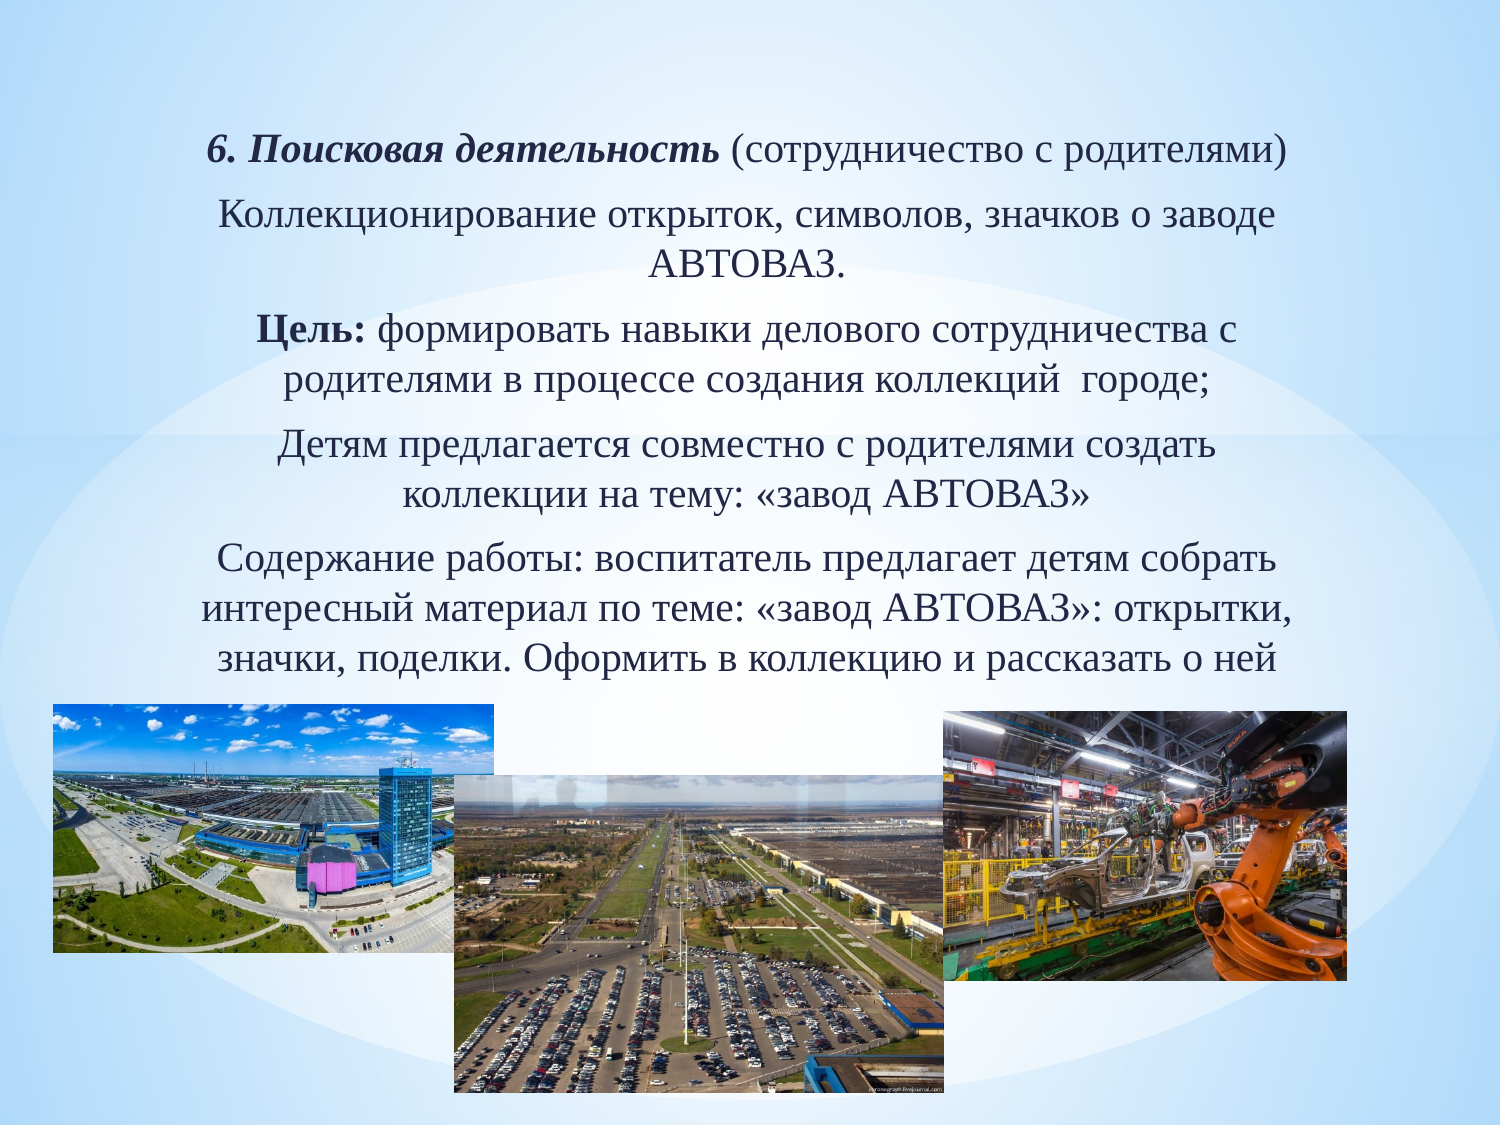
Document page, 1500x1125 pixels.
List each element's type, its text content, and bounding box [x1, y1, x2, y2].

picture [52, 703, 1348, 1093]
list 6. Поисковая деятельность (сотрудничество с родителями) Коллекционирование открыток, символов, значков о заводе АВТОВАЗ. Цель: формировать навыки делового сотрудничества с родителями в процессе создания коллекций городе; Детям предлагается совместно с родителями создать коллекции на тему: «завод АВТОВАЗ» Содержание работы: воспитатель предлагает детям собрать интересный материал по теме: «завод АВТОВАЗ»: открытки, значки, поделки. Оформить в коллекцию и рассказать о ней [183, 113, 1312, 772]
